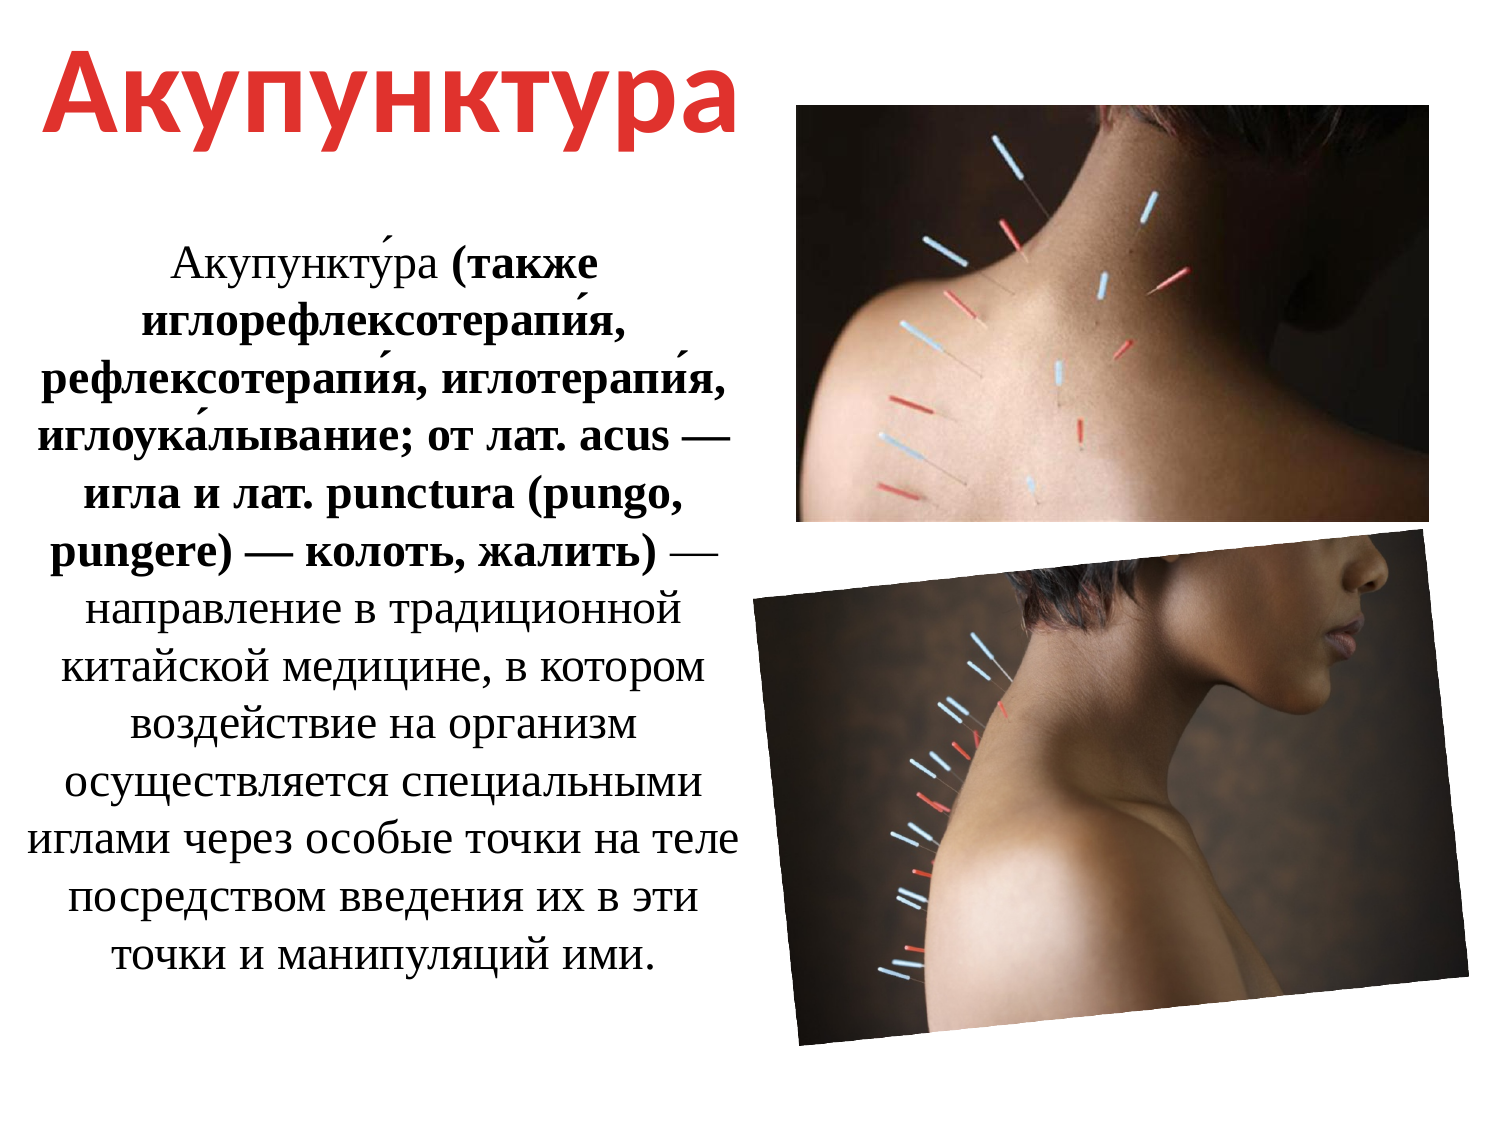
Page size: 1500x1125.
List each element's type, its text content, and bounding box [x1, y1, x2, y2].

picture [796, 105, 1429, 523]
text_box Акупунктура [27, 0, 787, 165]
picture [754, 529, 1469, 1045]
list Акупункту́ра (также иглорефлексотерапи́я, рефлексотерапи́я, иглотерапи́я, иглоука́лывание; от лат. acus — игла и лат. punctura (pungo, pungere) — колоть, жалить) — направление в традиционной китайской медицине, в котором воздействие на организм осуществляется специальными иглами через особые точки на теле посредством введения их в эти точки и манипуляций ими. [0, 222, 769, 993]
